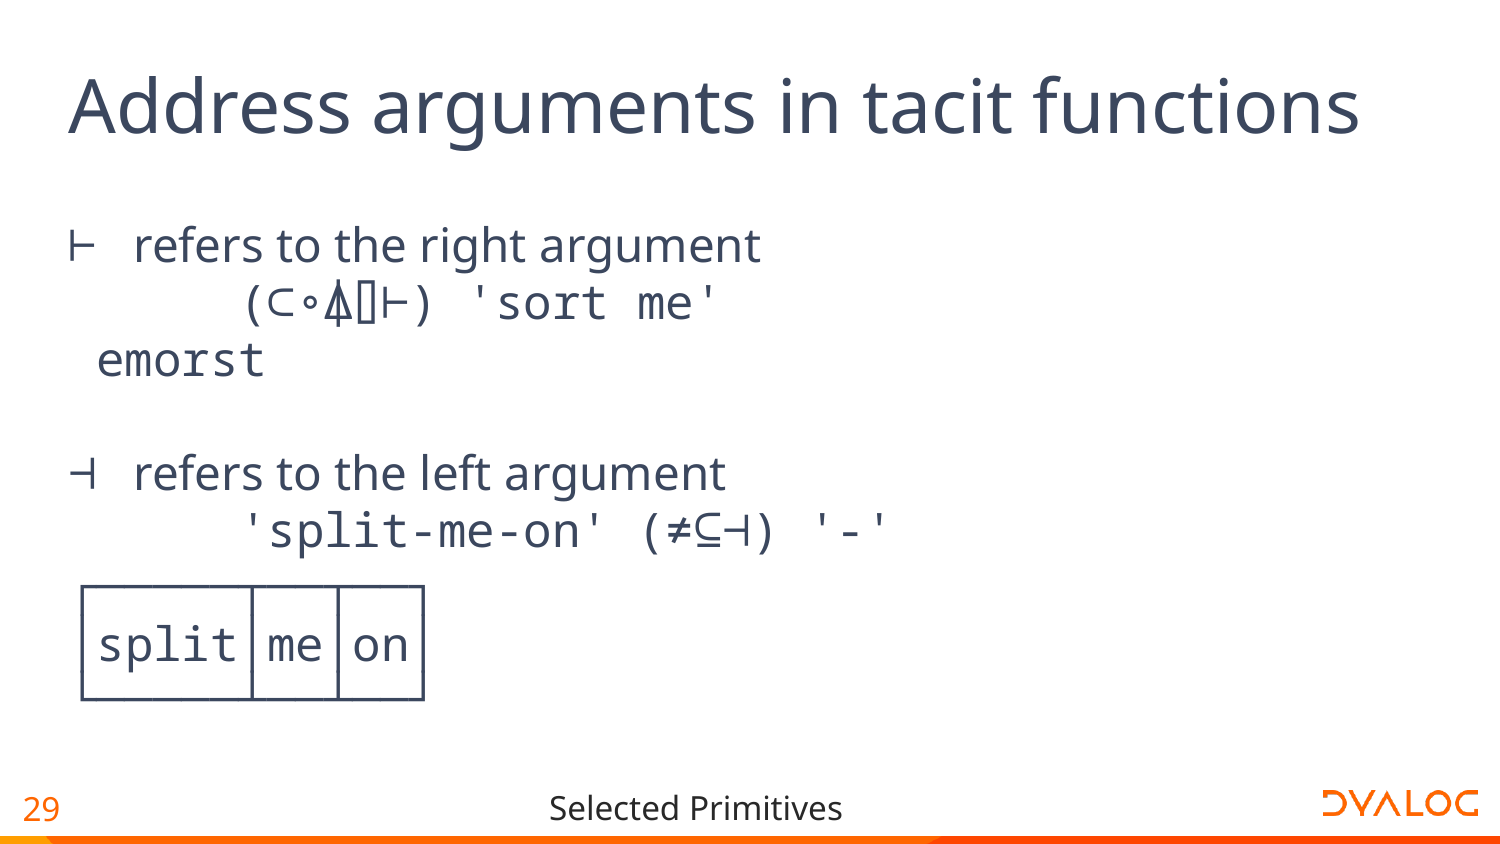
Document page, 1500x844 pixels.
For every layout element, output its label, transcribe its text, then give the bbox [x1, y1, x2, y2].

picture [0, 836, 1500, 844]
picture [1323, 790, 1478, 816]
title Address arguments in tacit functions [53, 43, 1453, 157]
list ⊢ refers to the right argument (⊂∘⍋⌷⊢) 'sort me' emorst ⊣ refers to the left argument 'split-me-on' (≠⊆⊣) '-' ┌─────┬──┬──┐ │split│me│on│ └─────┴──┴──┘ [53, 207, 1453, 740]
